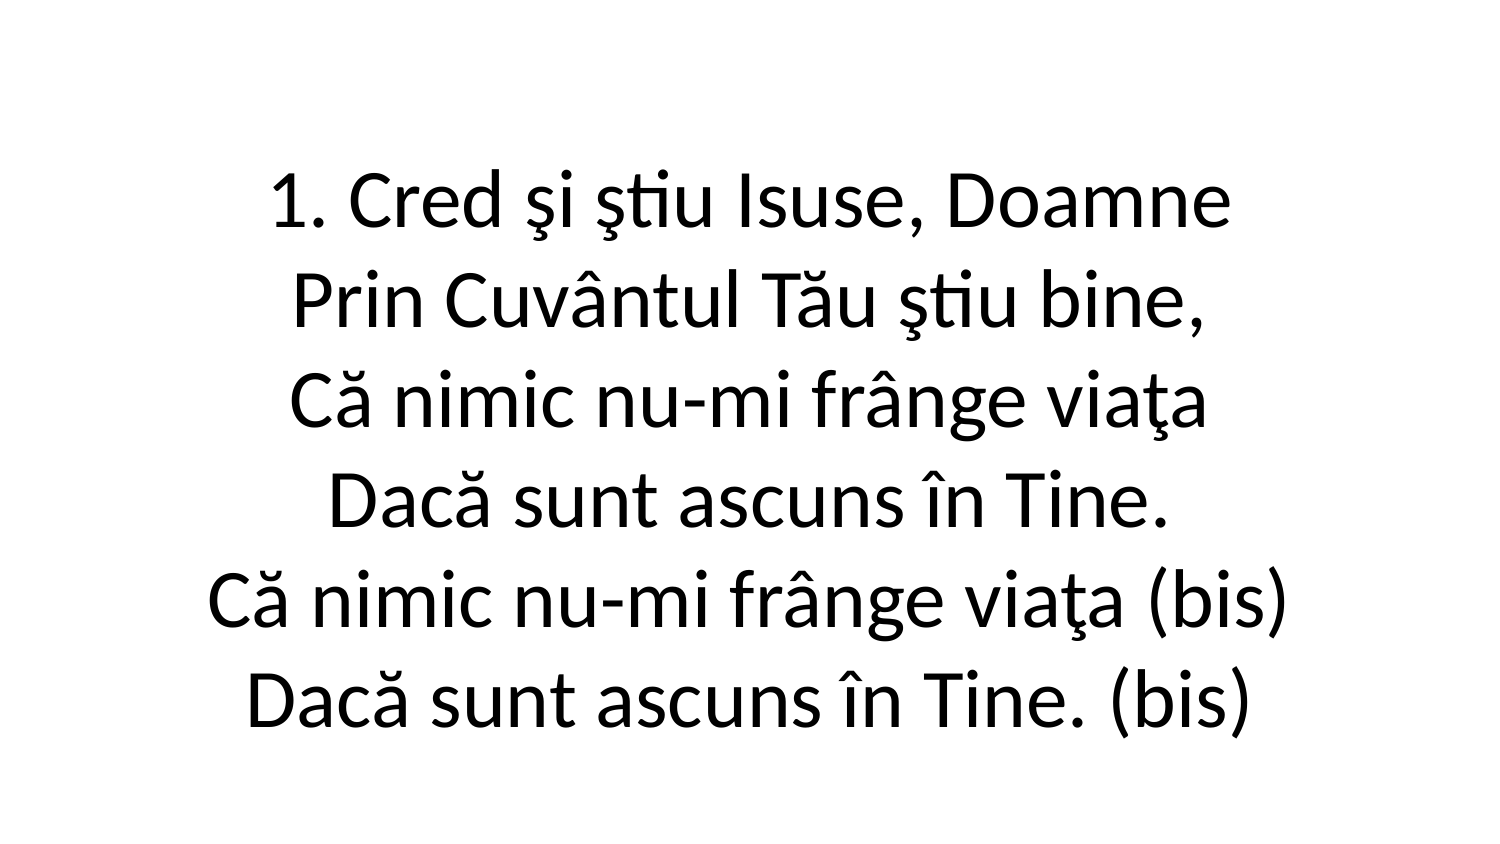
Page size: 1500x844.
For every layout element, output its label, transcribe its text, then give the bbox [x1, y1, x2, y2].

text_box 1. Cred şi ştiu Isuse, Doamne Prin Cuvântul Tău ştiu bine, Că nimic nu-mi frânge viaţa Dacă sunt ascuns în Tine. Că nimic nu-mi frânge viaţa (bis) Dacă sunt ascuns în Tine. (bis) [192, 92, 1308, 752]
